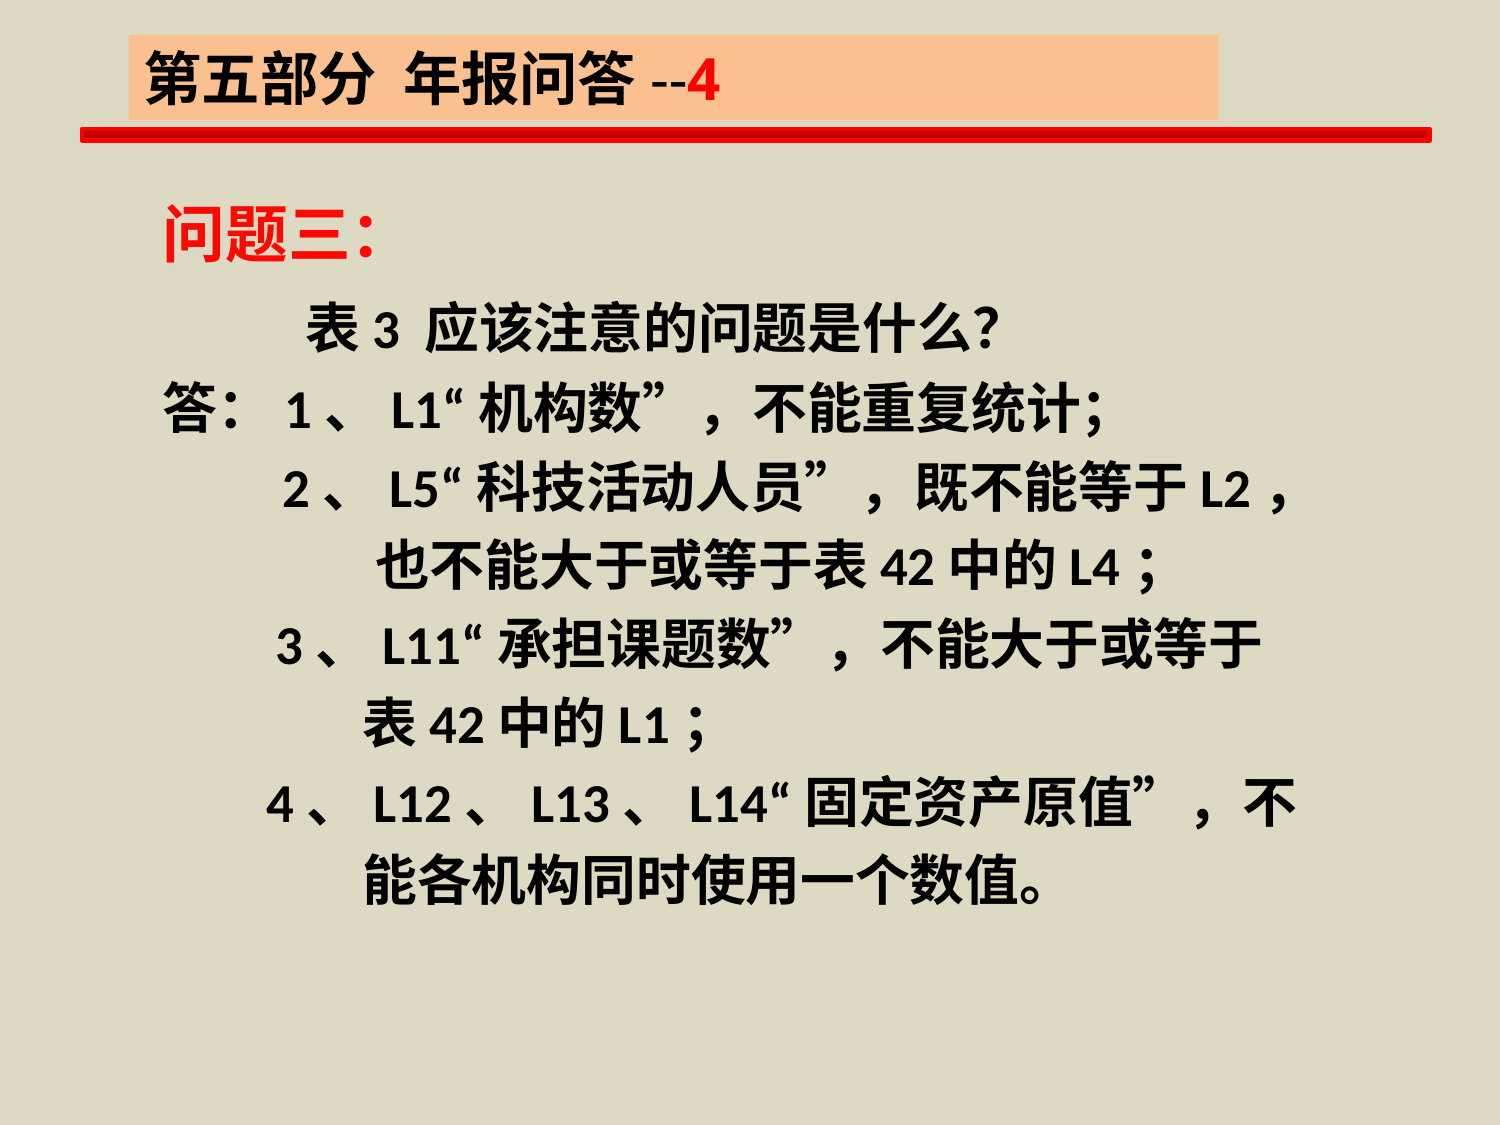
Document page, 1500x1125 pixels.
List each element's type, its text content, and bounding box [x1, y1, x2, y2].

text_box [80, 127, 1432, 143]
text_box 第五部分 年报问答--4 [128, 35, 1219, 120]
text_box 全国普通高等学校科技统计年报培训教材 [187, 58, 1251, 142]
text_box 问题三： 表3 应该注意的问题是什么？ 答：1、L1“机构数”，不能重复统计； 2、L5“科技活动人员”，既不能等于L2， 也不能大于或等于表42中的L4； 3、L11“承担课题数”，不能大于或等于 表42中的L1； 4、L12、L13、L14“固定资产原值”，不 能各机构同时使用一个数值。 [147, 172, 1341, 976]
text_box [117, 292, 1383, 1032]
